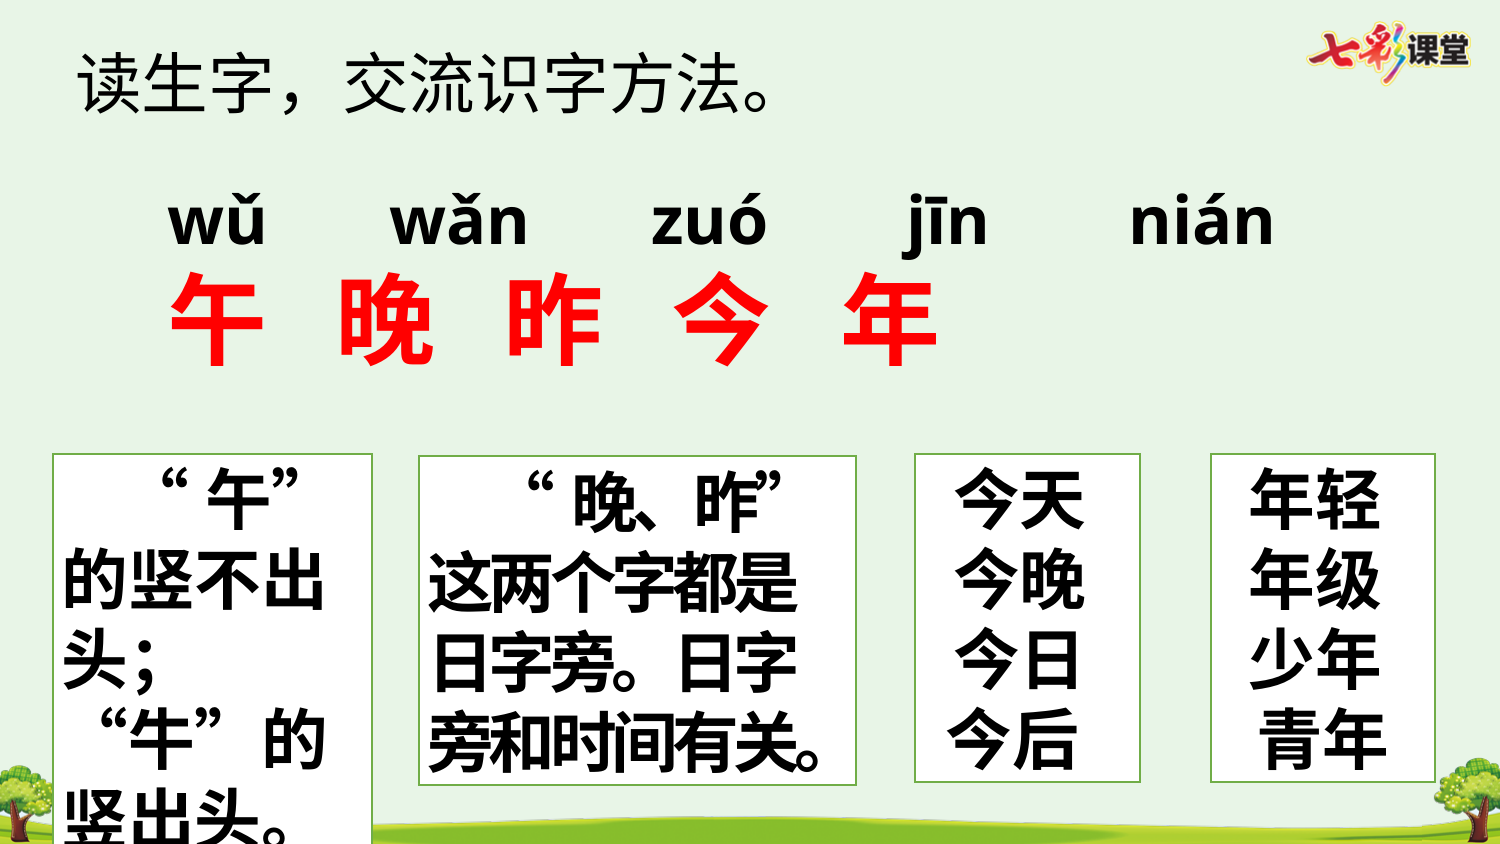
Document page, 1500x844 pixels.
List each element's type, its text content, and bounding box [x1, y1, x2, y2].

text_box 年轻 年级 少年 青年 [1210, 453, 1436, 783]
text_box “午”的竖不出头；“牛”的竖出头。 [52, 453, 373, 844]
picture [1305, 20, 1473, 87]
picture [373, 750, 1500, 844]
picture [0, 750, 52, 844]
text_box “晚、昨”这两个字都是日字旁。日字旁和时间有关。 [418, 455, 857, 786]
text_box 读生字，交流识字方法。 [66, 37, 857, 126]
text_box wǔ wǎn zuó jīn nián 午 晚 昨 今 年 [159, 173, 1341, 383]
text_box 今天 今晚 今日 今后 [914, 453, 1141, 783]
